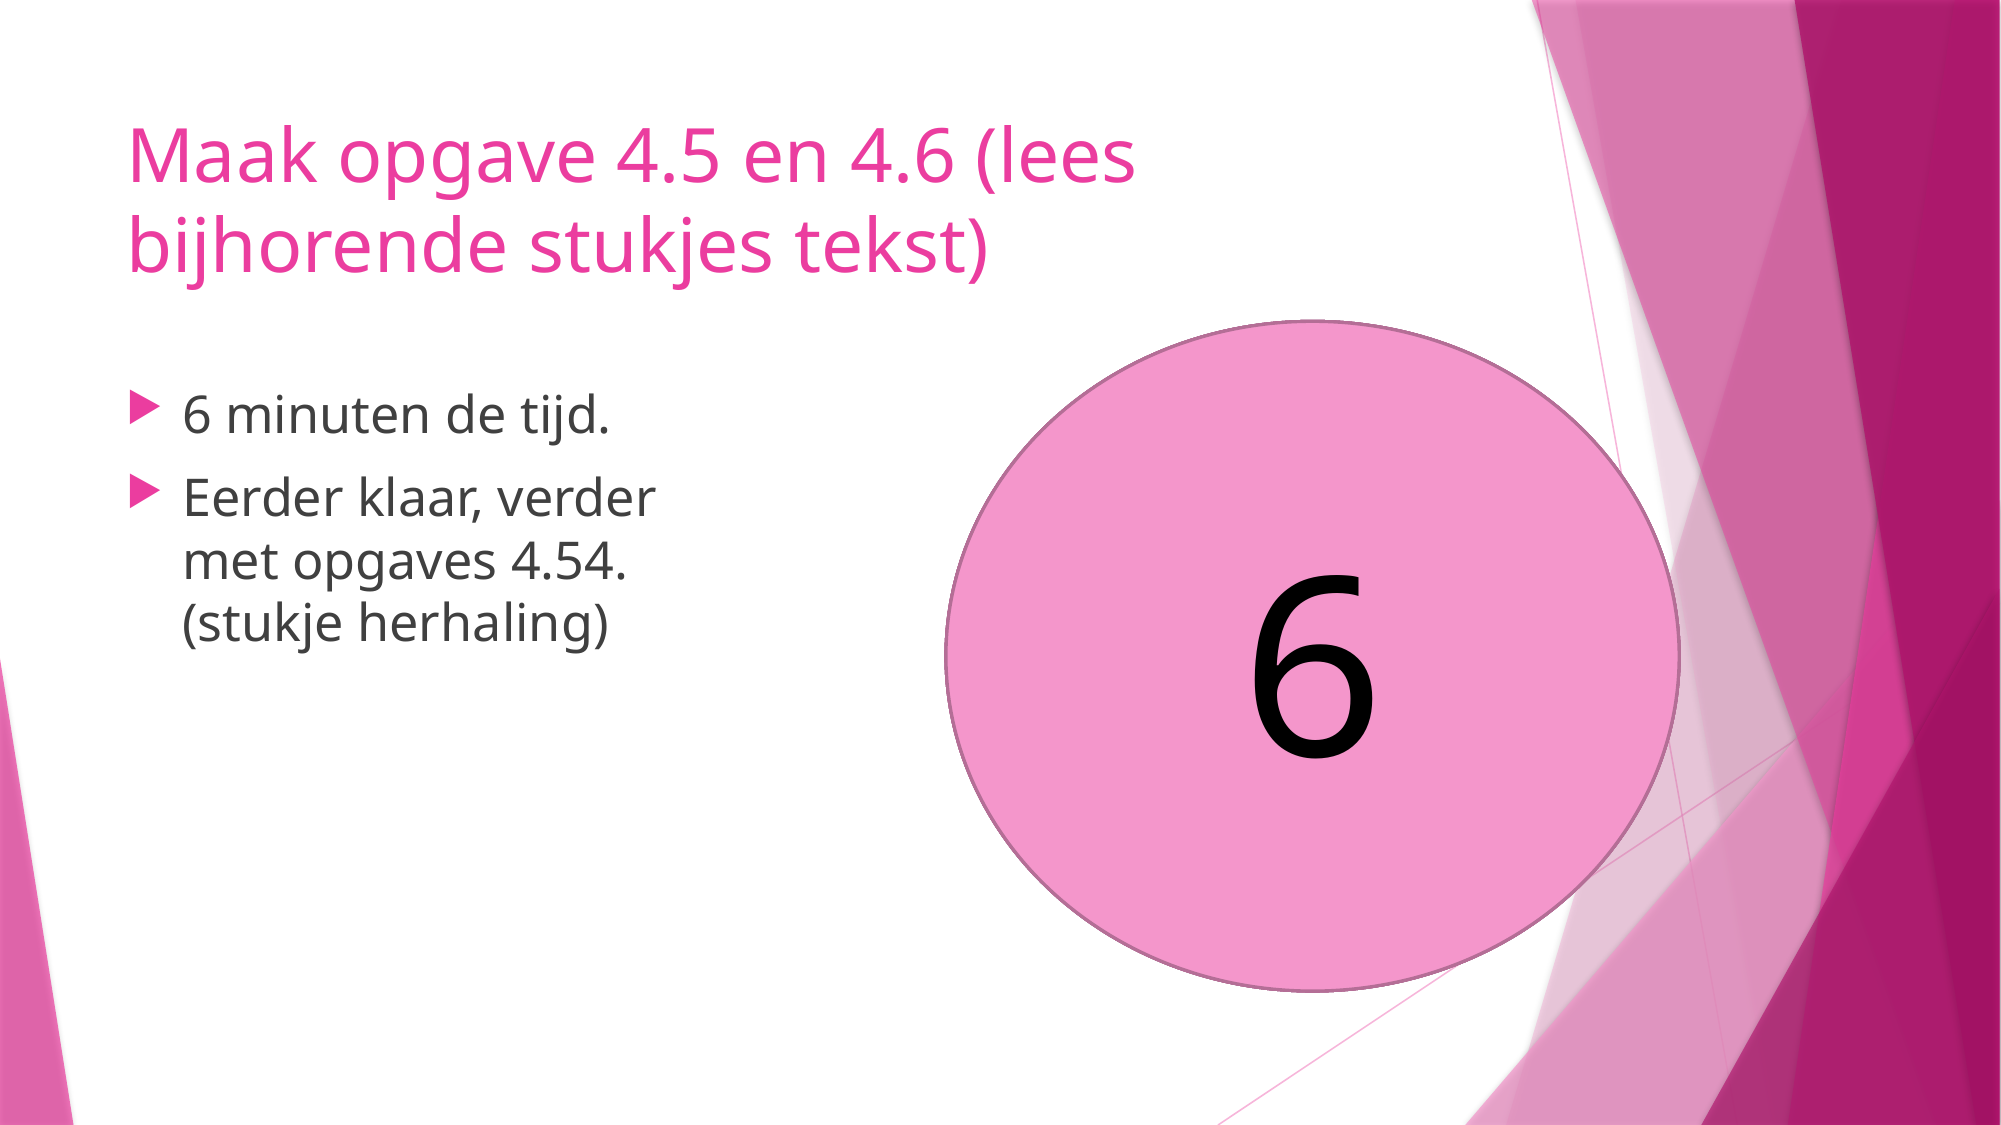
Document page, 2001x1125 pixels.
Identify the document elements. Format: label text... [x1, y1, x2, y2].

list 6 minuten de tijd. Eerder klaar, verder met opgaves 4.54. (stukje herhaling) [111, 374, 774, 1011]
text_box 6 [944, 319, 1681, 993]
title Maak opgave 4.5 en 4.6 (lees bijhorende stukjes tekst) [111, 99, 1522, 317]
